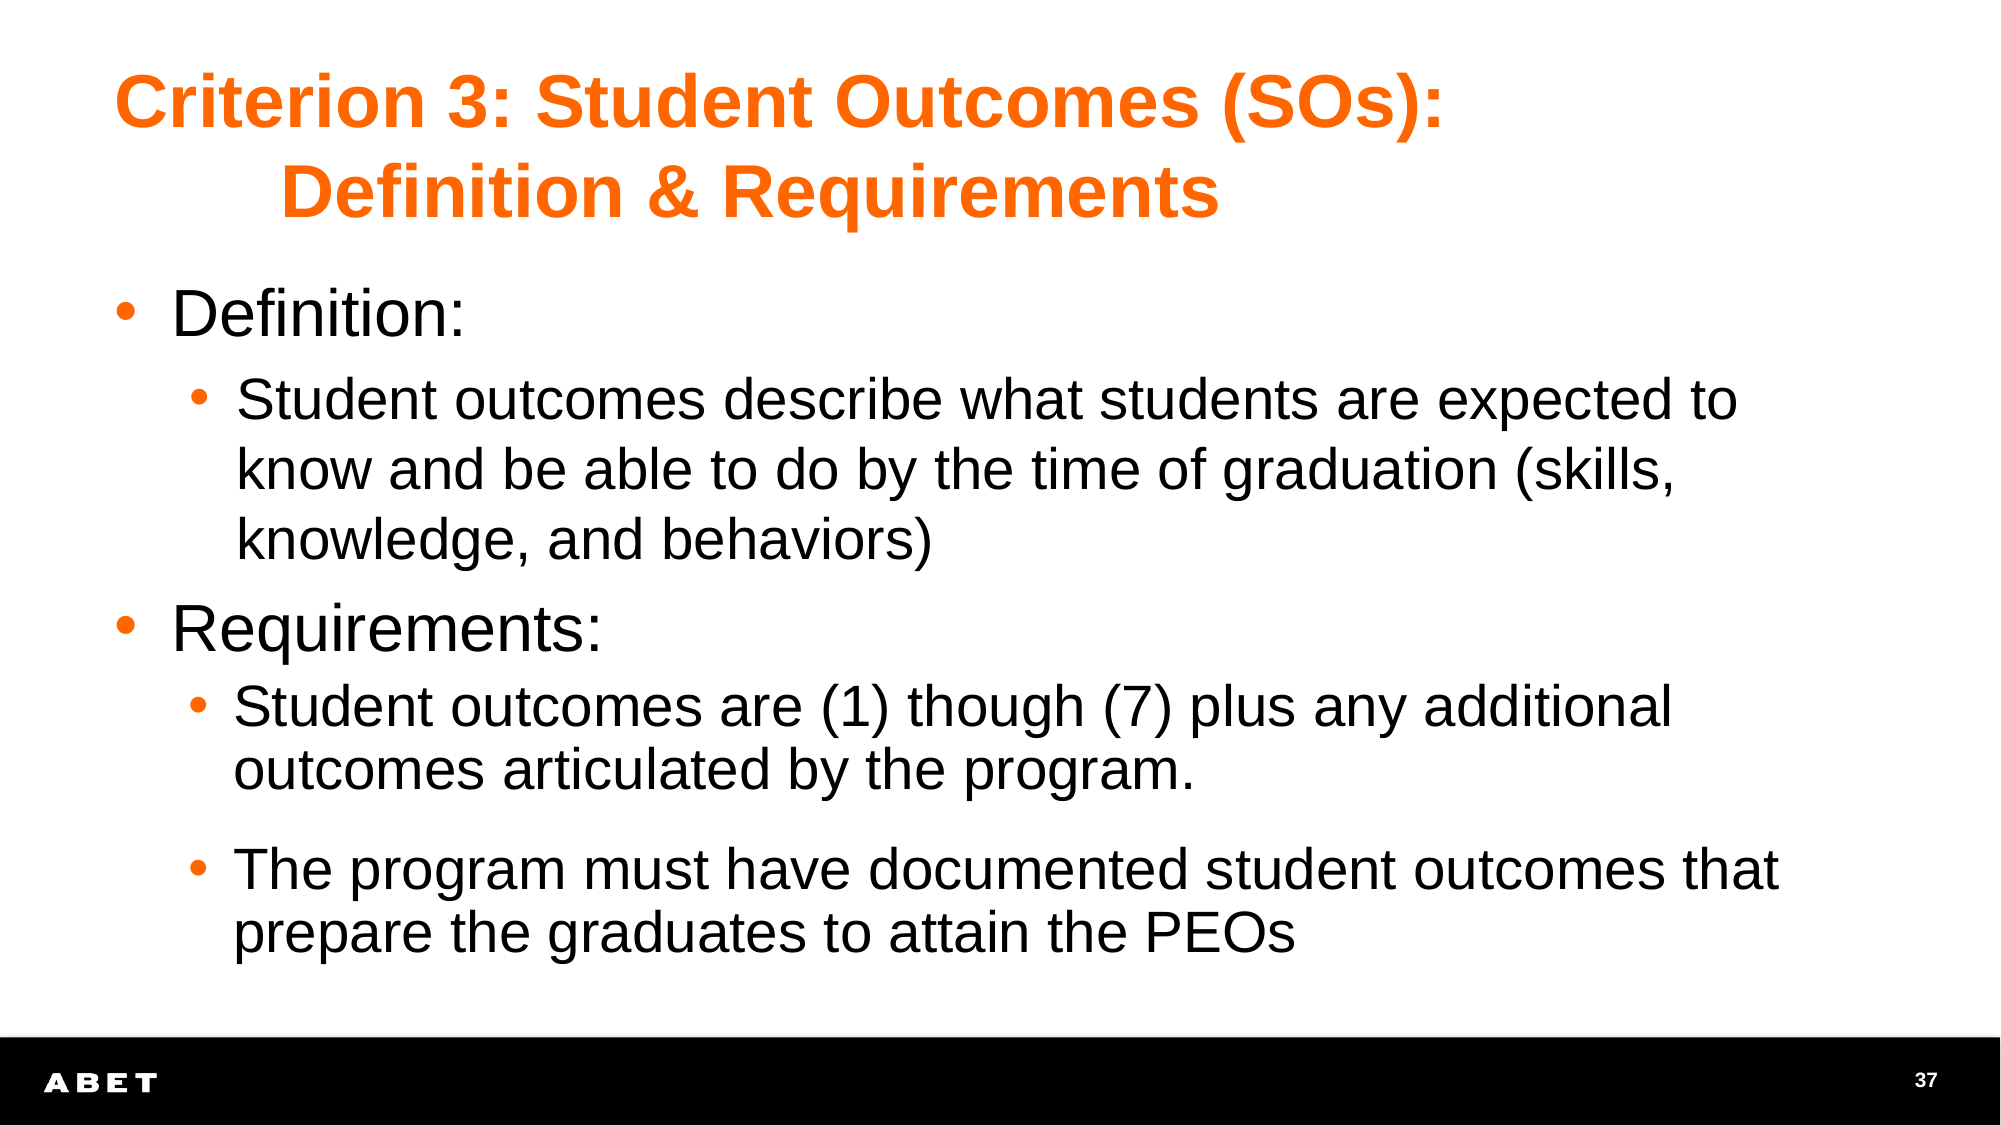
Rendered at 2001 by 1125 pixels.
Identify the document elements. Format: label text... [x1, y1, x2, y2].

picture [16, 1052, 184, 1113]
title Criterion 3: Student Outcomes (SOs): Definition & Requirements [99, 45, 1900, 176]
list Definition: Student outcomes describe what students are expected to know and be able to do by the time of graduation (skills, knowledge, and behaviors) Requirements: Student outcomes are (1) though (7) plus any additional outcomes articulated by the program. The program must have documented student outcomes that prepare the graduates to attain the PEOs [99, 262, 1900, 975]
